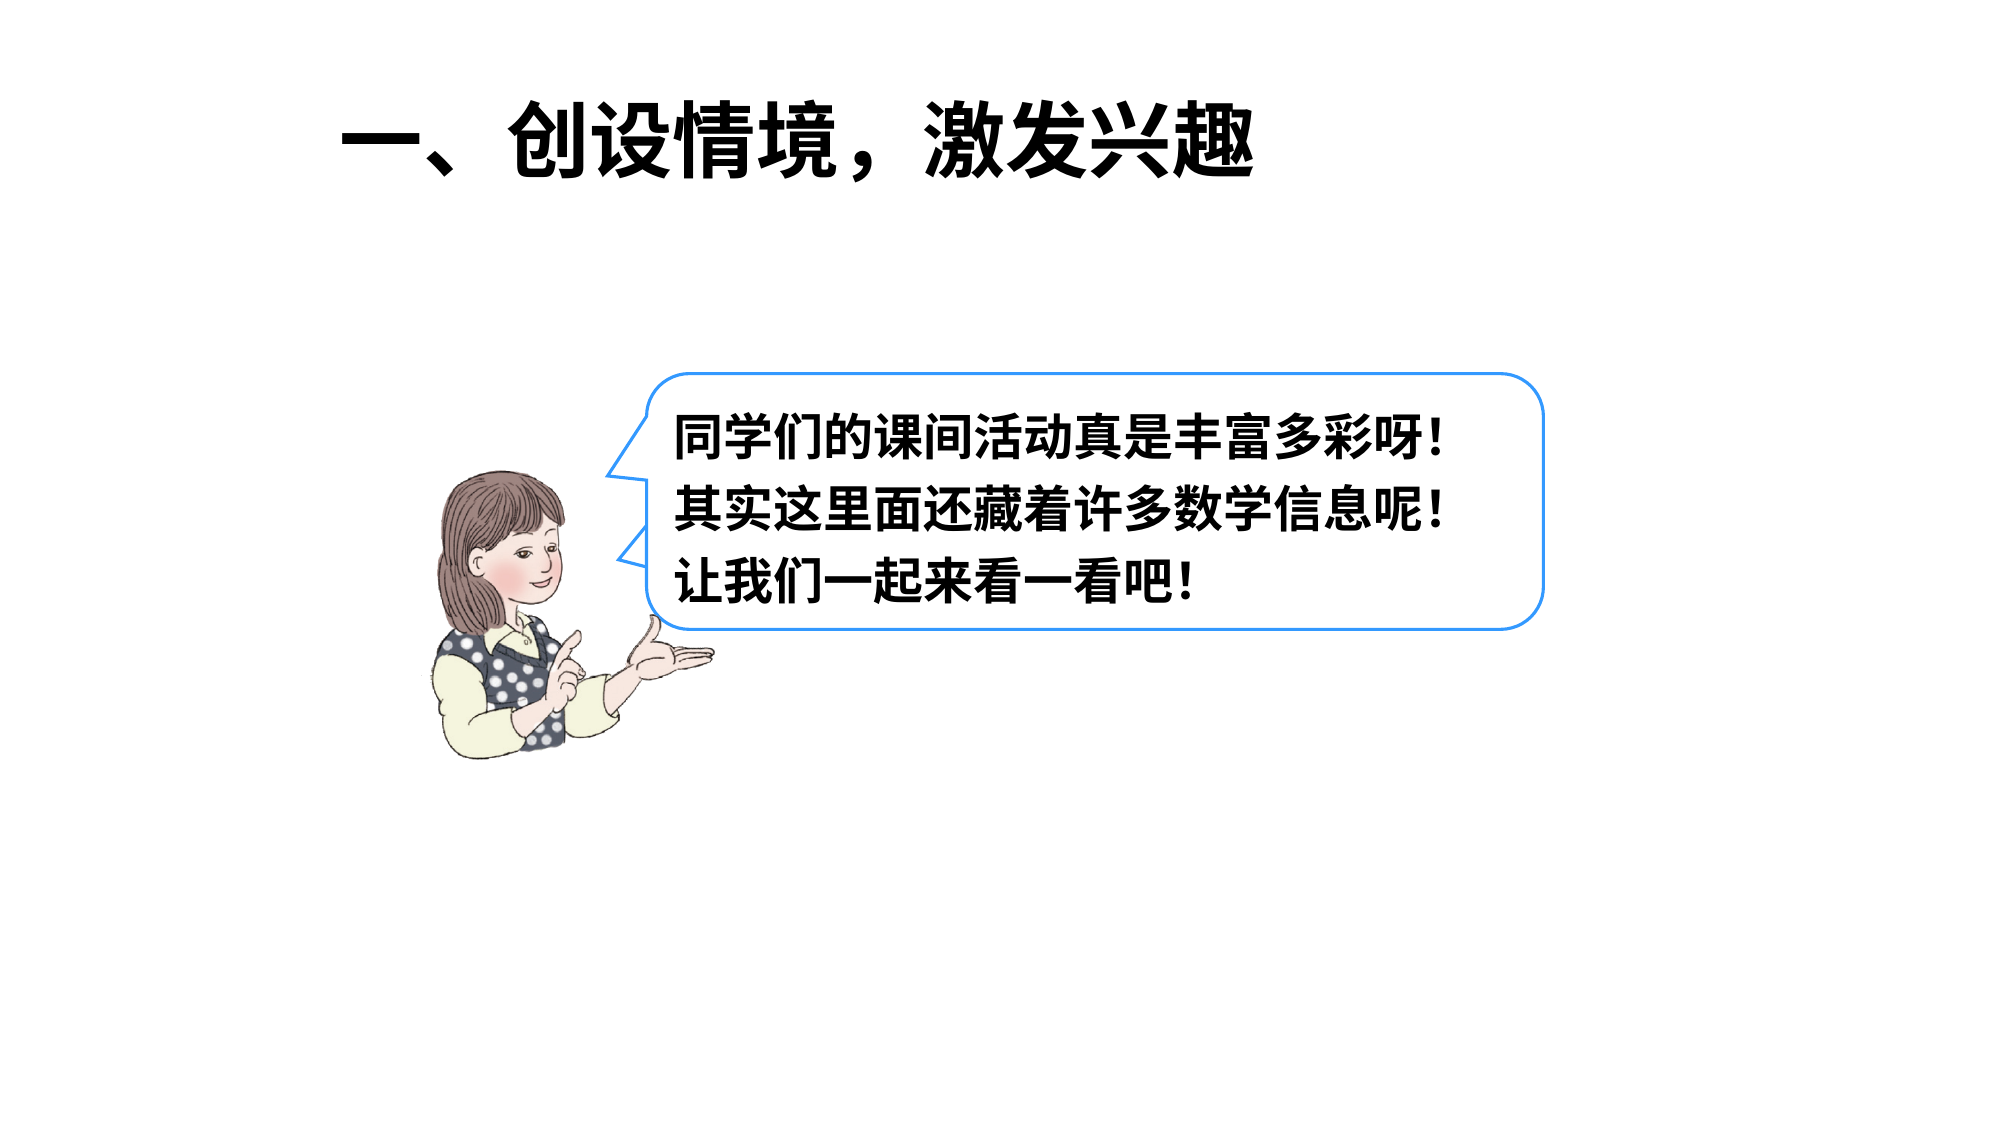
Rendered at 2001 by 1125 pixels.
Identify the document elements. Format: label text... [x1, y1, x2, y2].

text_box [421, 373, 1544, 764]
title 一、创设情境，激发兴趣 [324, 68, 1367, 209]
